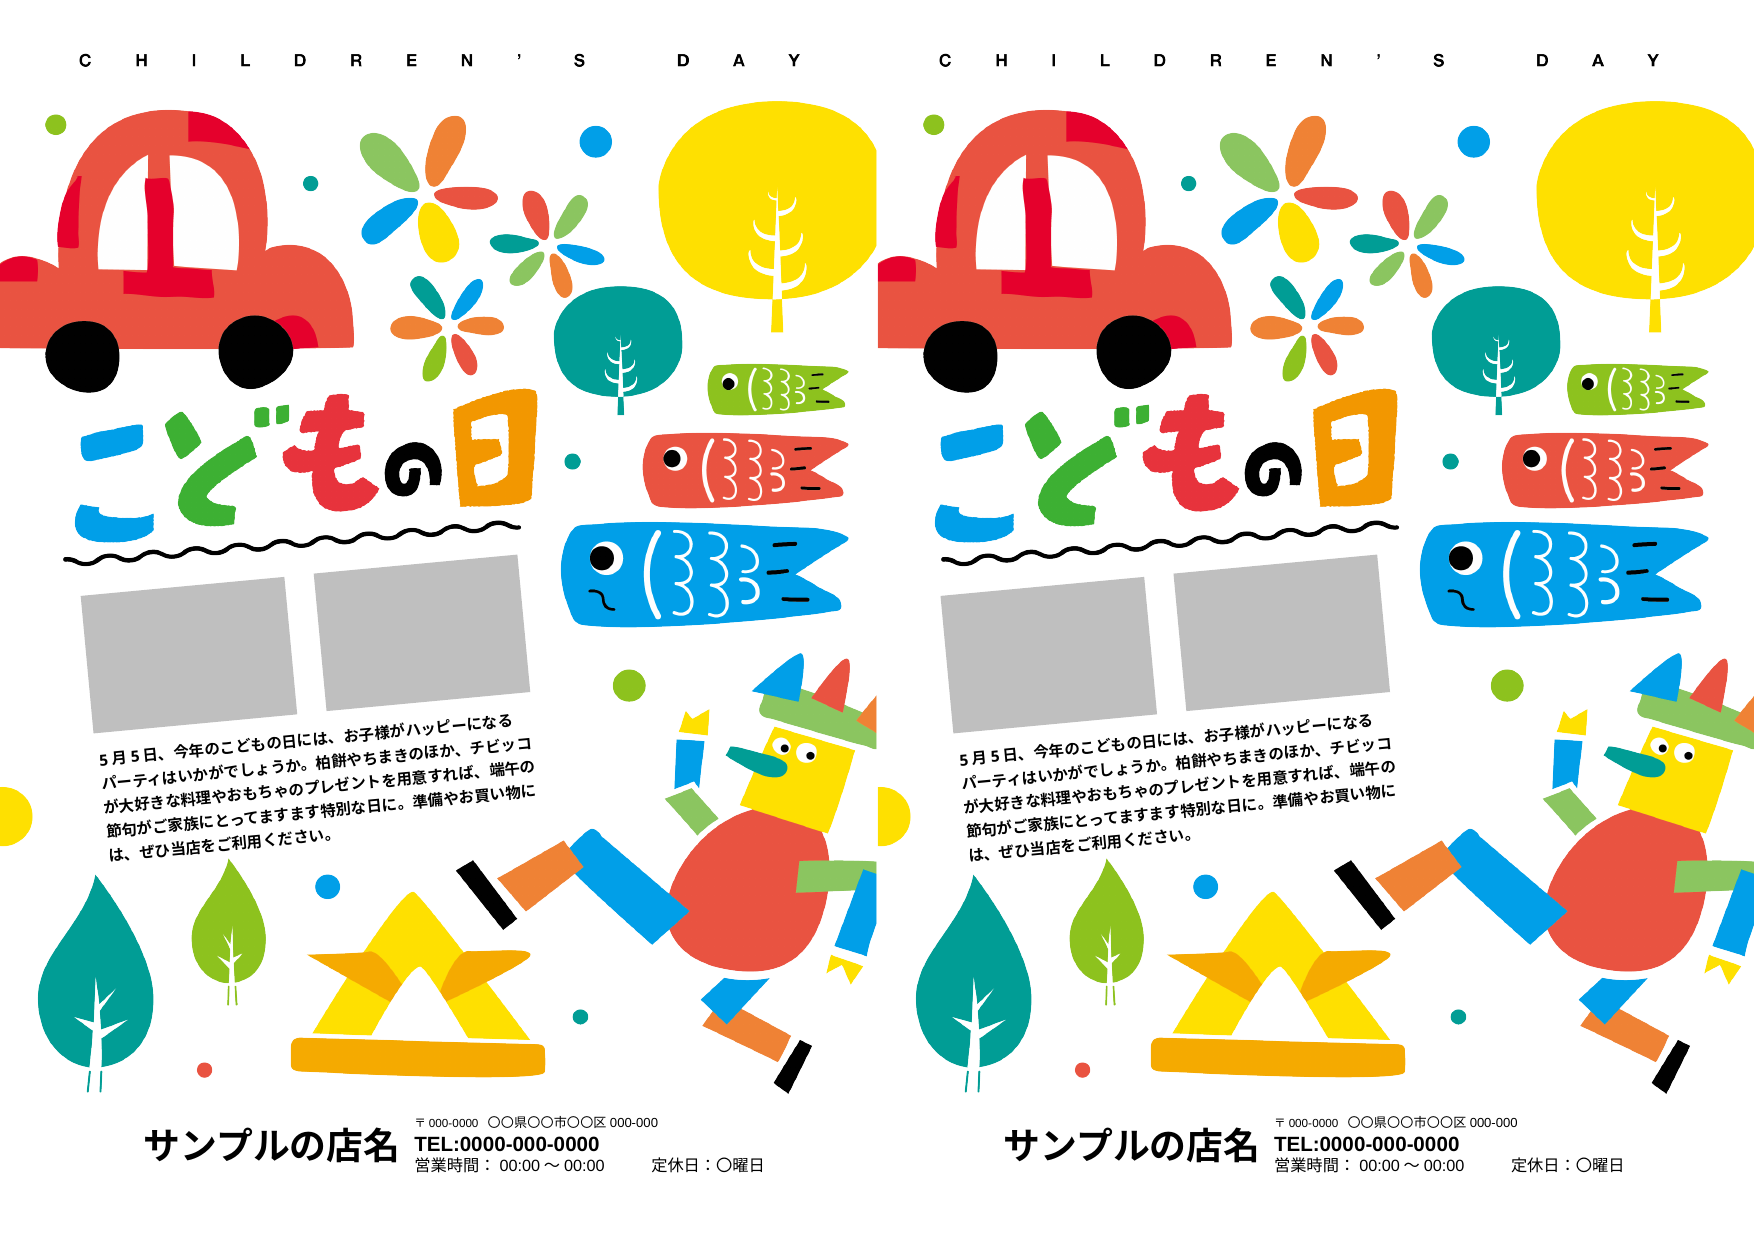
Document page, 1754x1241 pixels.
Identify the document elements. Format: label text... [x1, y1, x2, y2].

text_box サンプルの店名 [989, 1115, 1259, 1175]
text_box サンプルの店名 [129, 1115, 399, 1175]
text_box [939, 575, 1159, 735]
text_box 5月5日、今年のこどもの日には、お子様がハッピーになるパーティはいかがでしょうか。柏餅やちまきのほか、チビッコが大好きな料理やおもちゃのプレゼントを用意すれば、端午の節句がご家族にとってますます特別な日に。準備やお買い物には、ぜひ当店をご利用ください。 [942, 693, 1422, 874]
text_box 5月5日、今年のこどもの日には、お子様がハッピーになるパーティはいかがでしょうか。柏餅やちまきのほか、チビッコが大好きな料理やおもちゃのプレゼントを用意すれば、端午の節句がご家族にとってますます特別な日に。準備やお買い物には、ぜひ当店をご利用ください。 [82, 693, 562, 874]
text_box 〒000-0000 〇〇県〇〇市〇〇区000-000 TEL:0000-000-0000 営業時間：00:00～00:00 定休日：〇曜日 [1259, 1104, 1737, 1183]
text_box [1172, 555, 1392, 713]
text_box [312, 555, 532, 713]
text_box [79, 575, 299, 735]
picture [0, 0, 1754, 1240]
text_box 〒000-0000 〇〇県〇〇市〇〇区000-000 TEL:0000-000-0000 営業時間：00:00～00:00 定休日：〇曜日 [399, 1104, 877, 1183]
